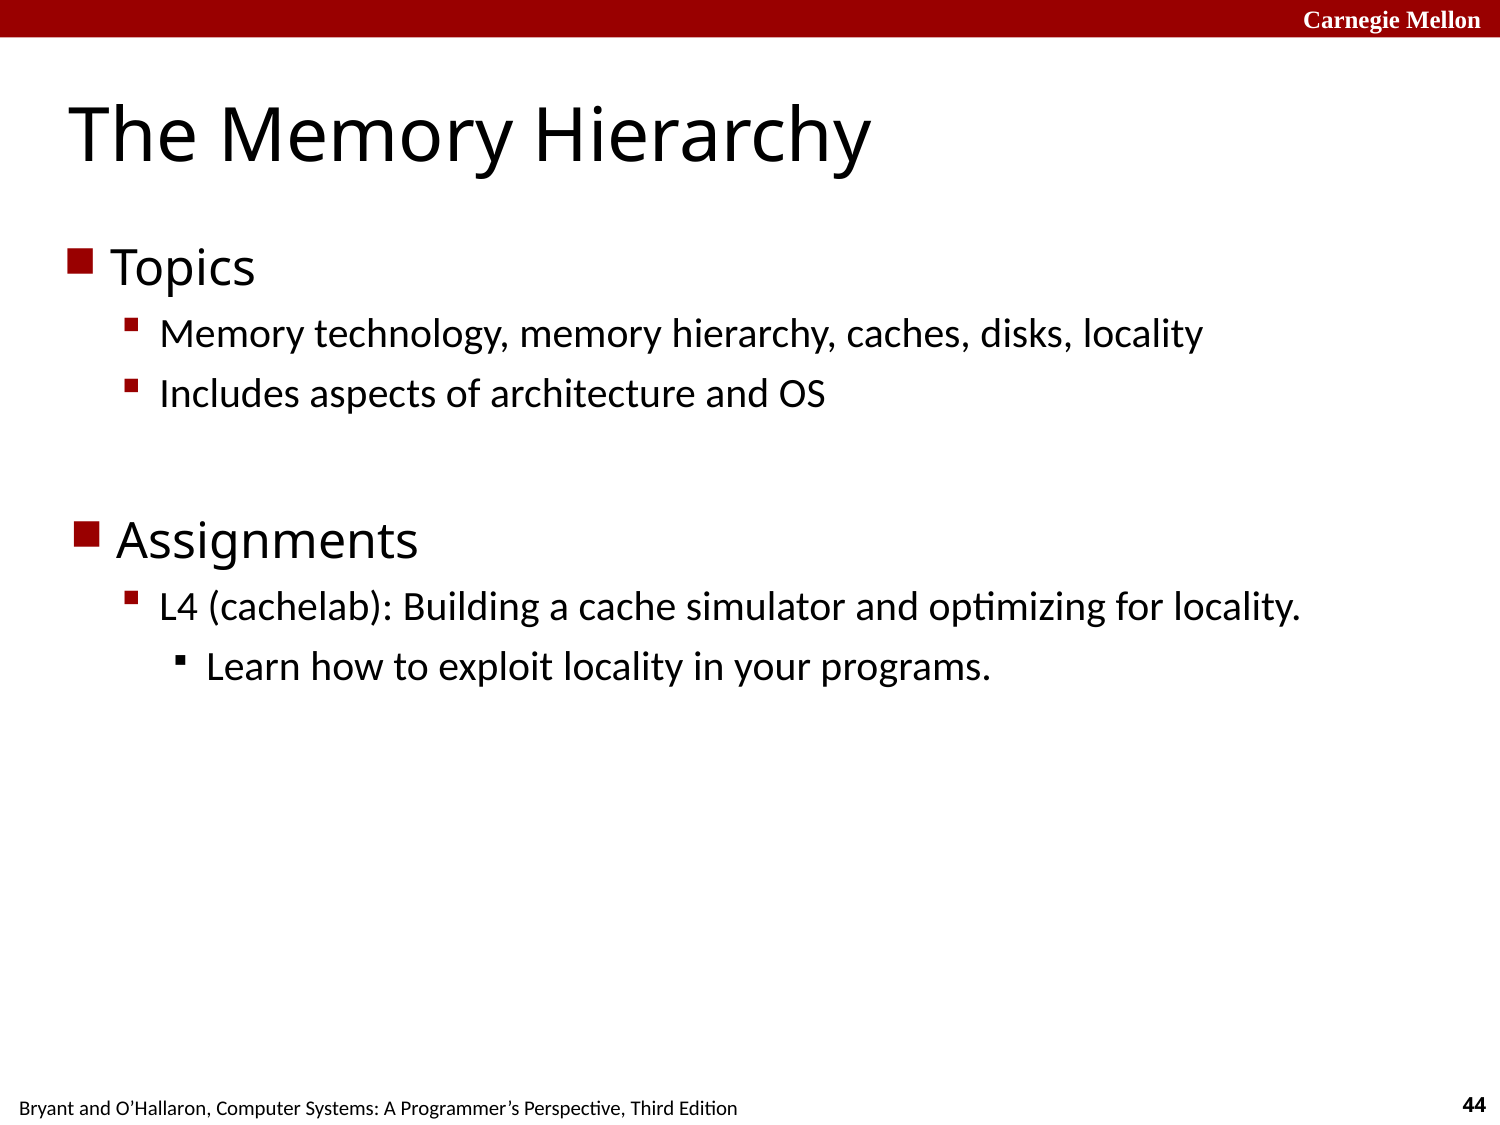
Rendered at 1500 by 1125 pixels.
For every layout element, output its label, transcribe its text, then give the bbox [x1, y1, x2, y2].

list Topics Memory technology, memory hierarchy, caches, disks, locality Includes aspects of architecture and OS Assignments L4 (cachelab): Building a cache simulator and optimizing for locality. Learn how to exploit locality in your programs. [62, 228, 1438, 1122]
title The Memory Hierarchy [62, 41, 1438, 222]
